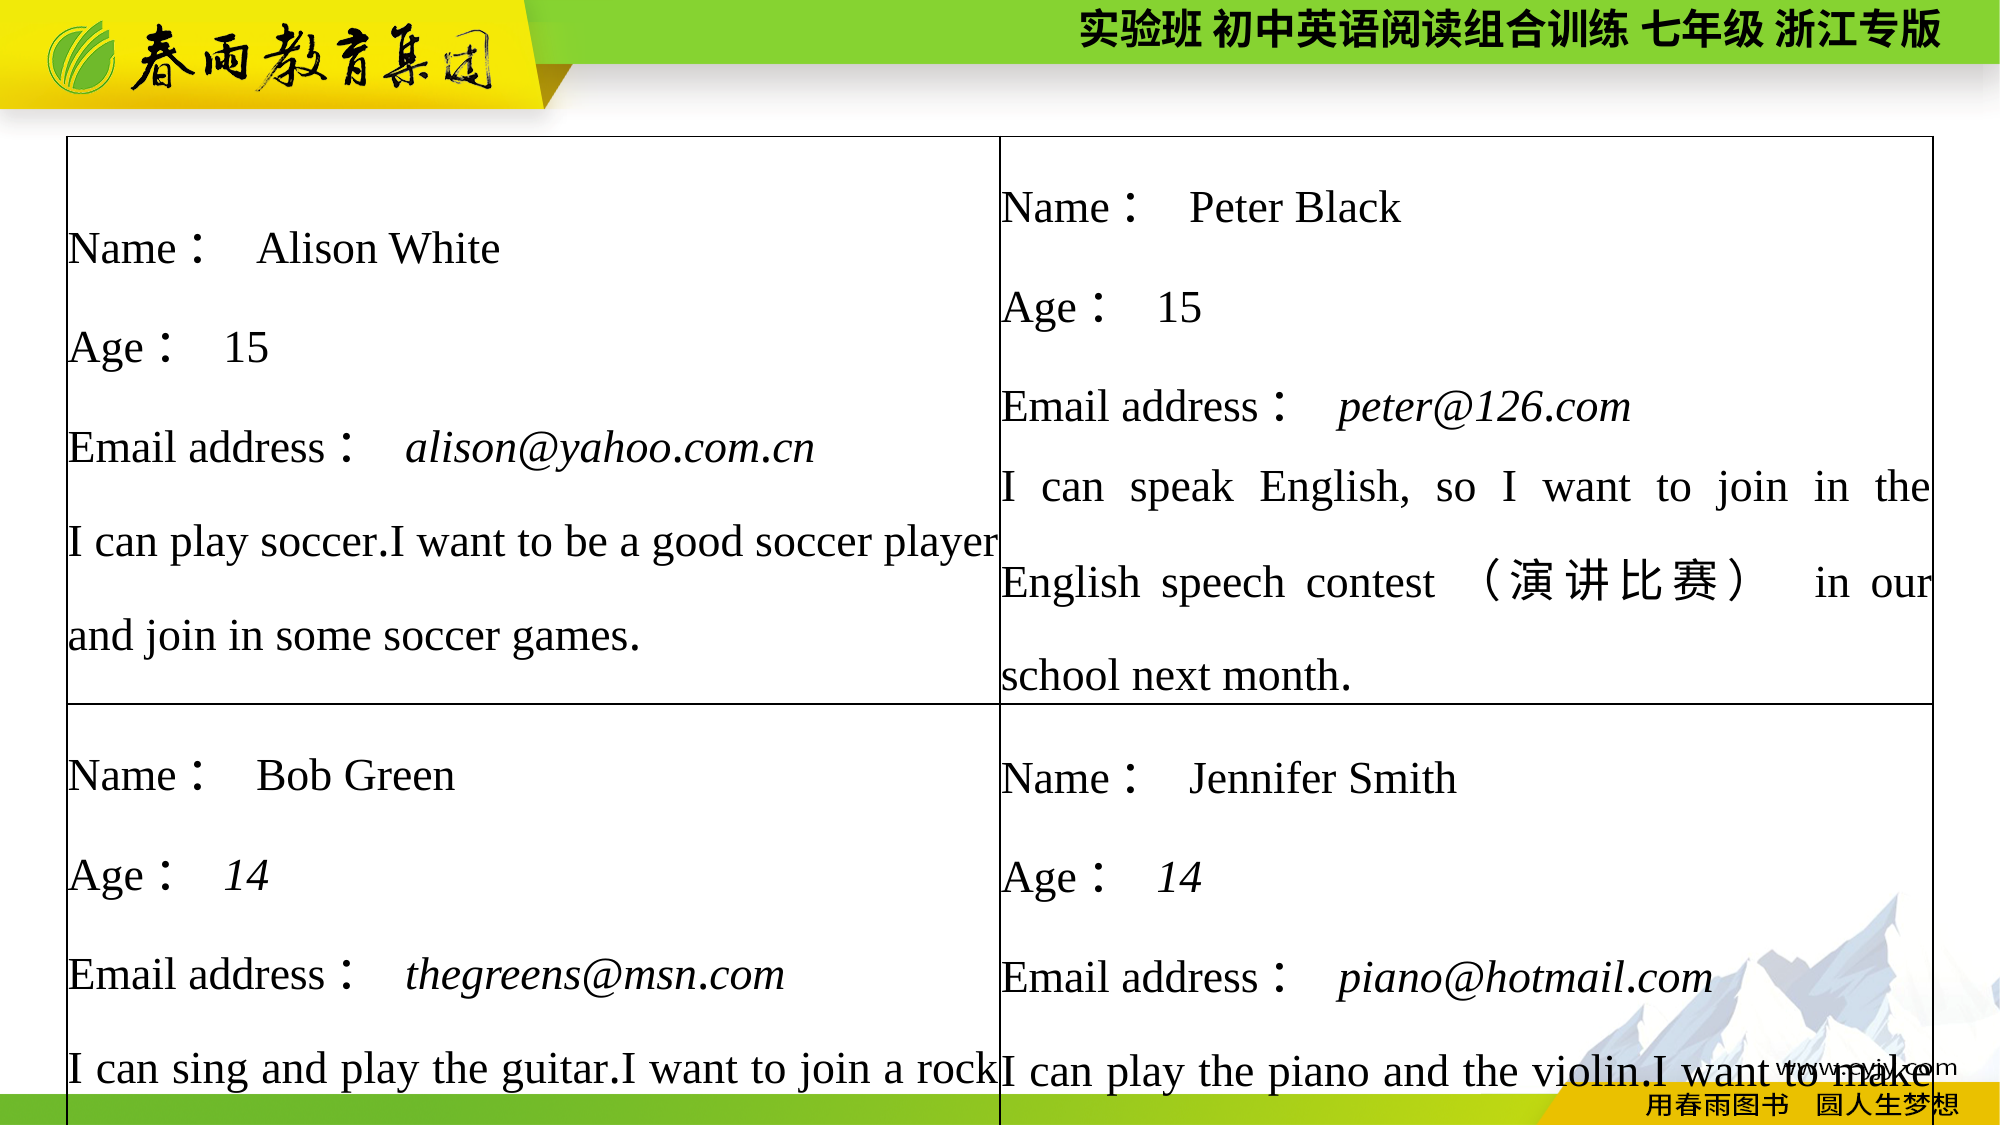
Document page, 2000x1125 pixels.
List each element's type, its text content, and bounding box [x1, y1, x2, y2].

picture [0, 0, 2000, 1125]
table_cell Name： Jennifer Smith Age： 14 Email address： piano@hotmail.com I can play the piano and the violin.I want to make more friends in a music club. [1001, 705, 1932, 1125]
table_cell Name： Bob Green Age： 14 Email address： thegreens@msn.com I can sing and play the guitar.I want to join a rock band（摇滚乐队）. [68, 705, 999, 1125]
table_header Name： Alison White Age： 15 Email address： alison@yahoo.com.cn I can play soccer.I want to be a good soccer player and join in some soccer games. [68, 137, 999, 703]
table_header Name： Peter Black Age： 15 Email address： peter@126.com I can speak English, so I want to join in the English speech contest（演讲比赛） in our school next month. [1001, 137, 1932, 703]
